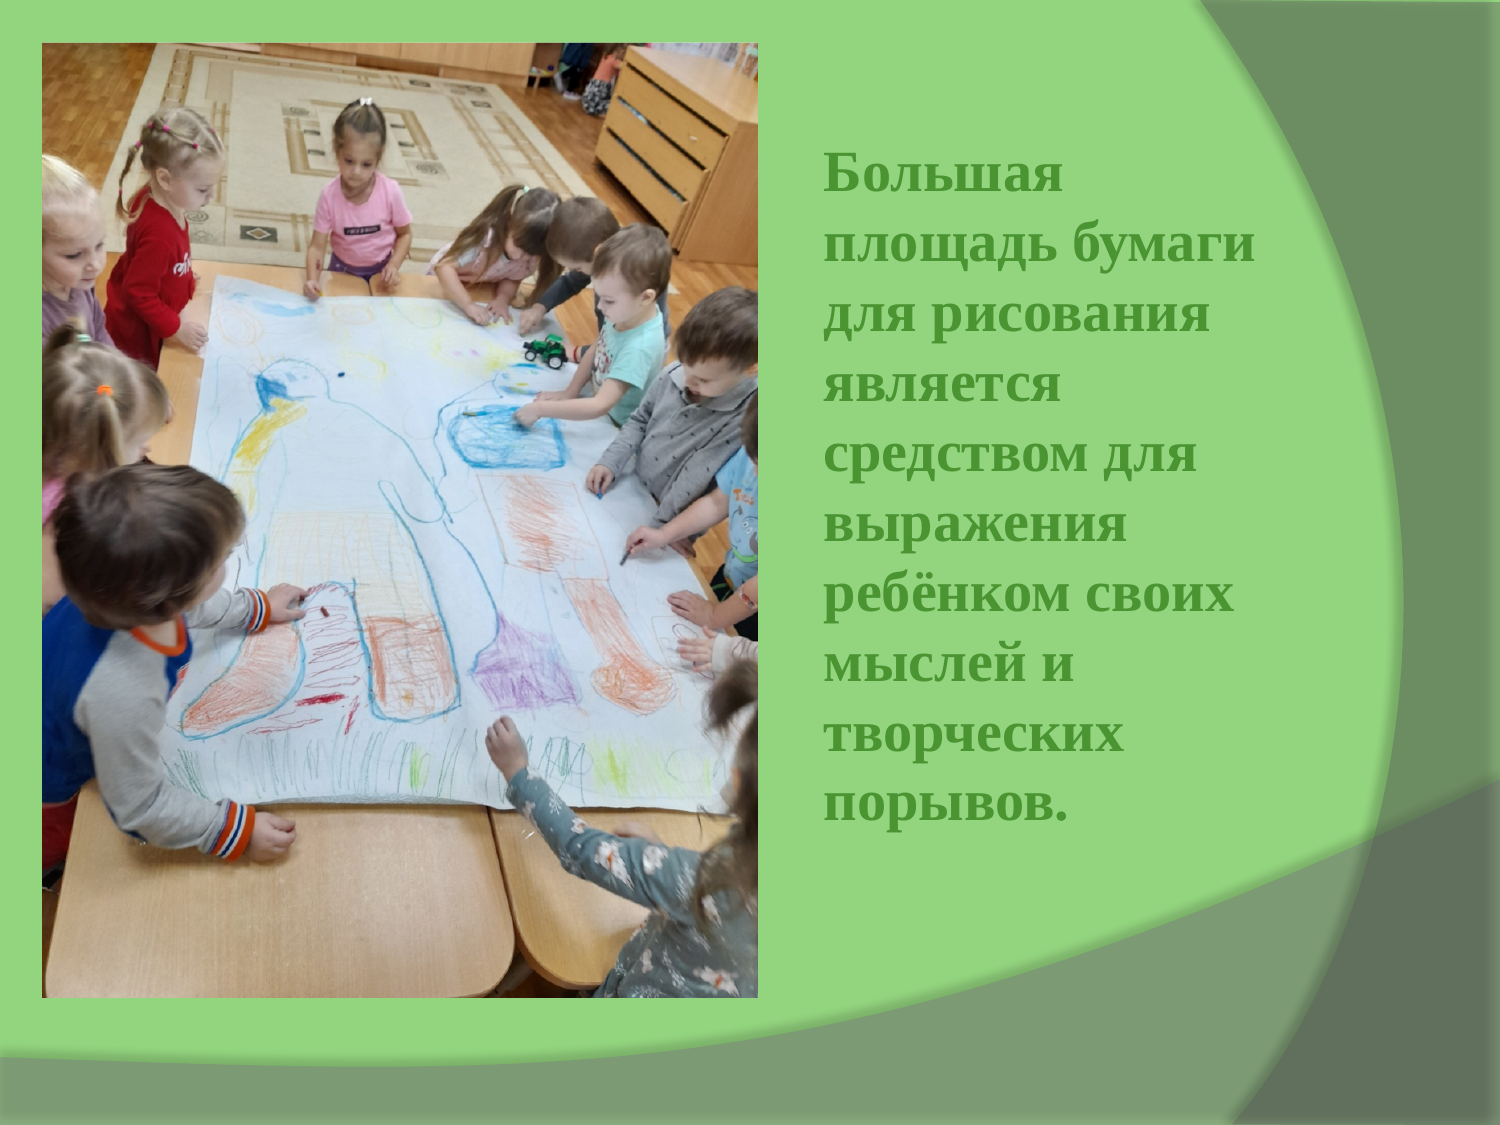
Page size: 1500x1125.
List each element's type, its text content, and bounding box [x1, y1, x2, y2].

picture [42, 44, 758, 154]
text_box Большая площадь бумаги для рисования является средством для выражения ребёнком своих мыслей и творческих порывов. [809, 125, 1306, 840]
picture [42, 887, 758, 997]
picture [0, 161, 877, 879]
